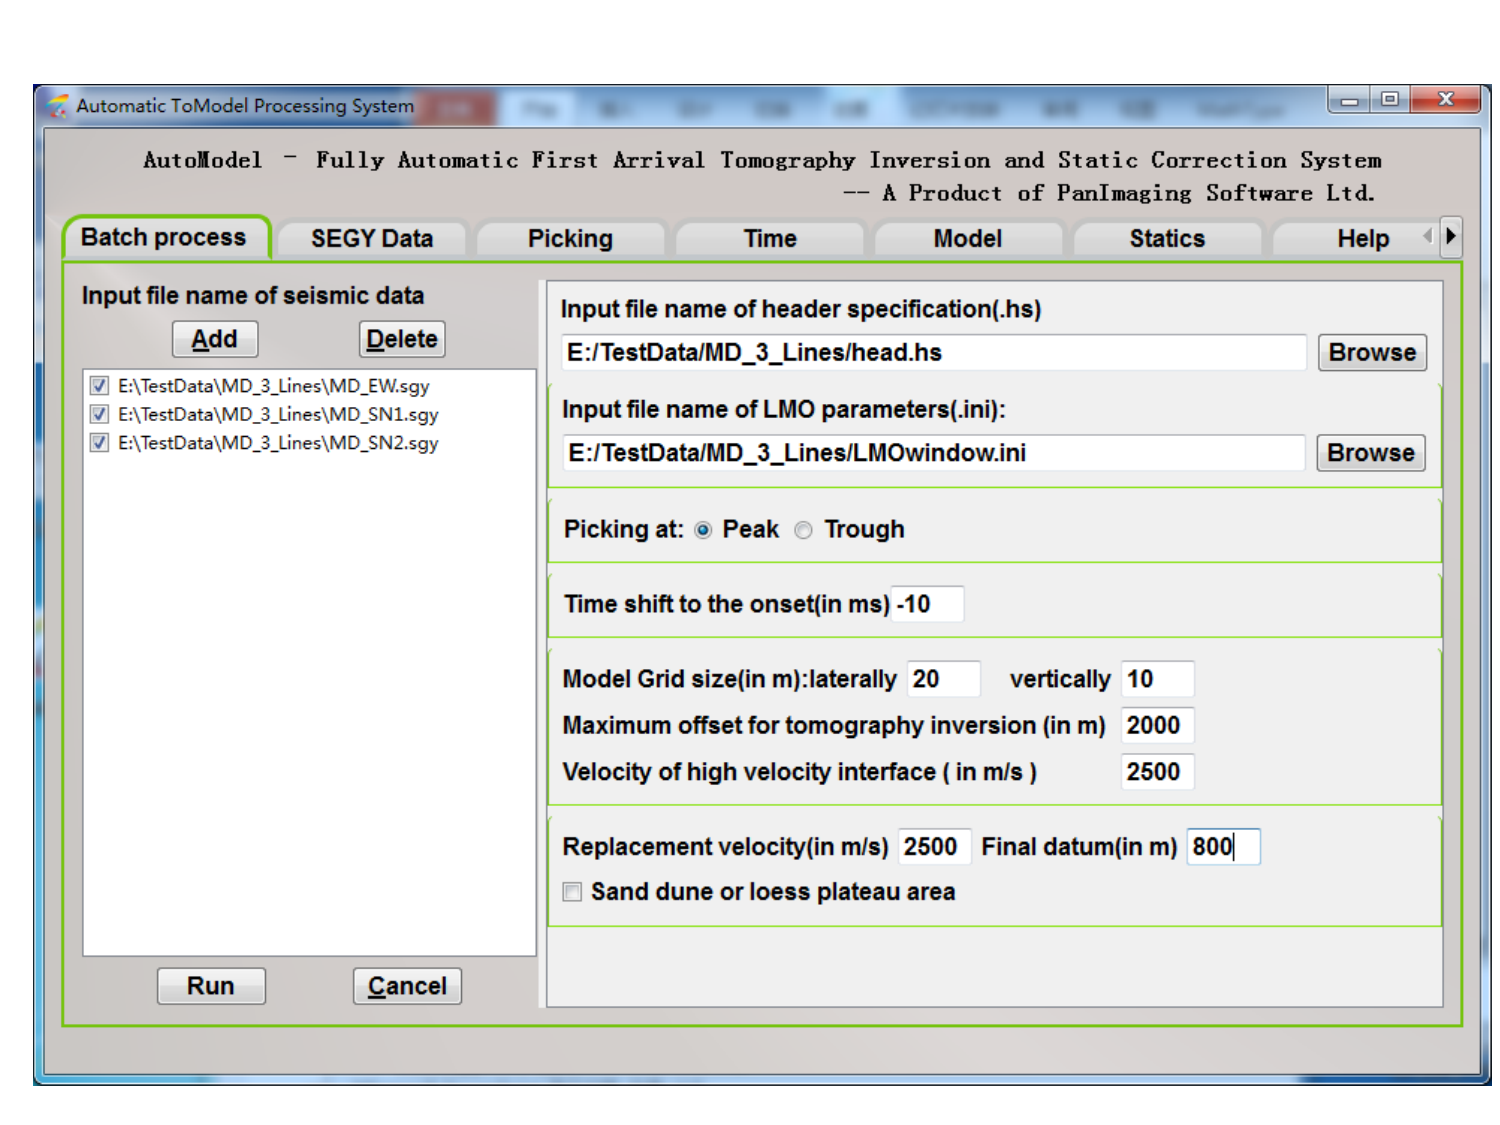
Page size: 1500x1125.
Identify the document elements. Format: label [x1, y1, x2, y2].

picture [32, 83, 1493, 1086]
